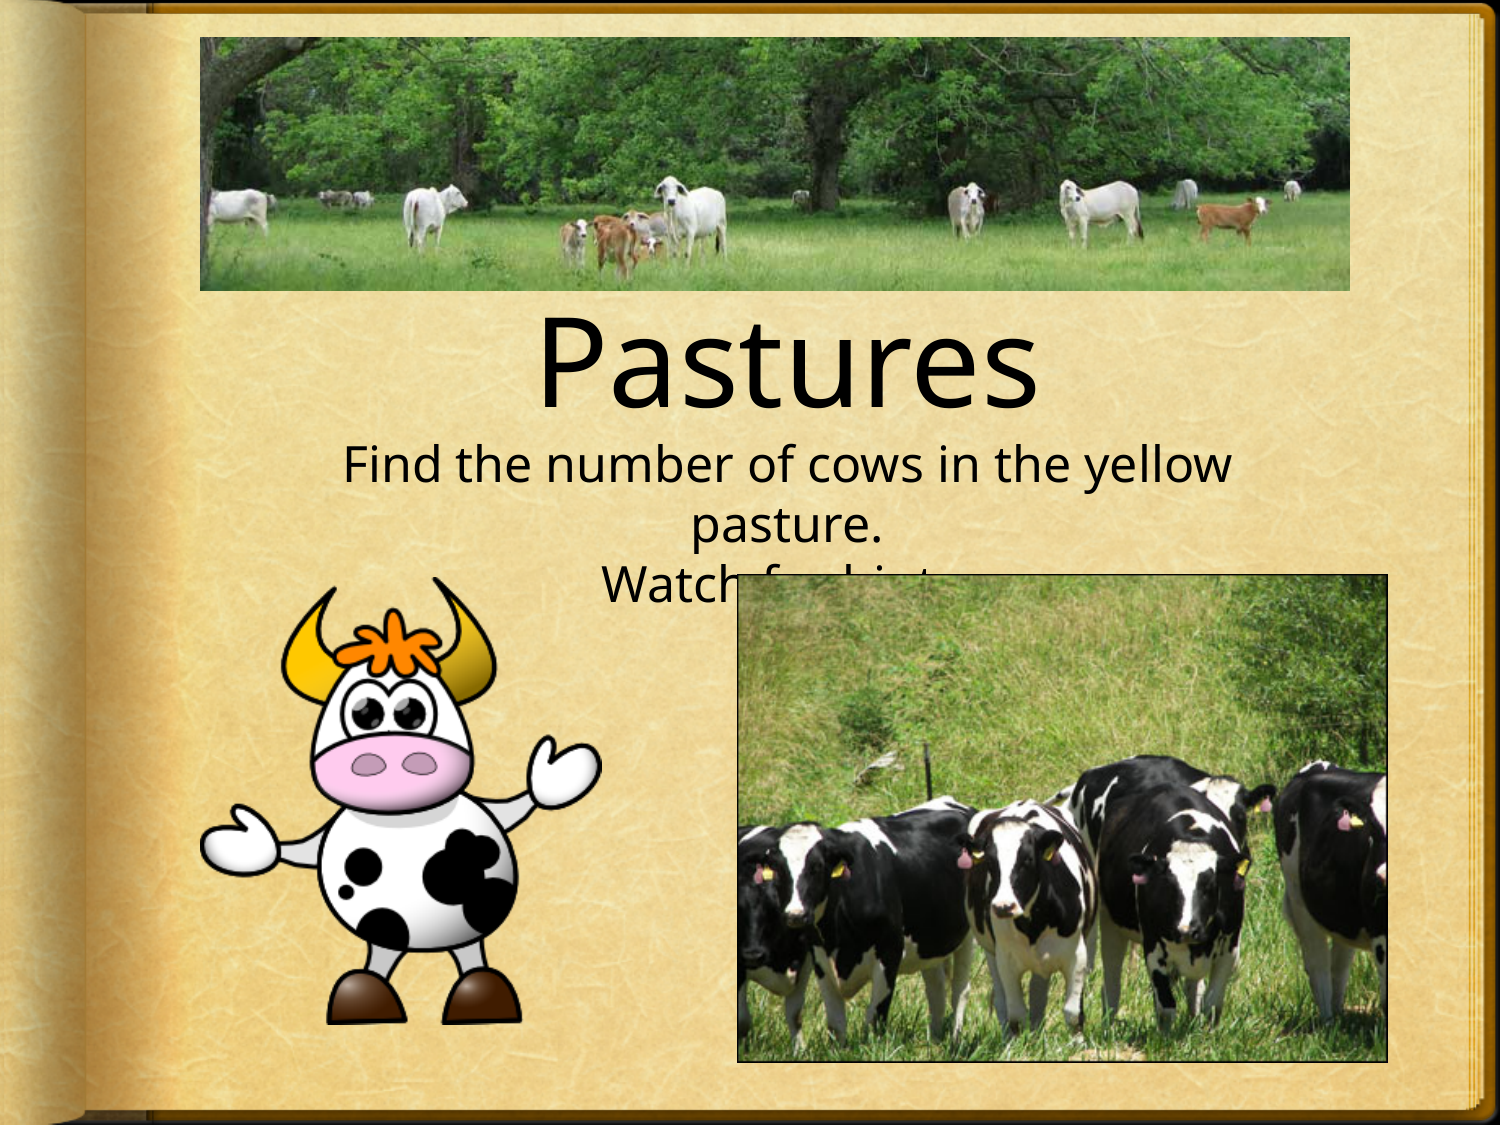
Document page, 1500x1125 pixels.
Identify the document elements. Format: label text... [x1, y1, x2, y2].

text_box Pastures Find the number of cows in the yellow pasture. Watch for hints. [249, 292, 1325, 620]
picture [0, 0, 1500, 1125]
